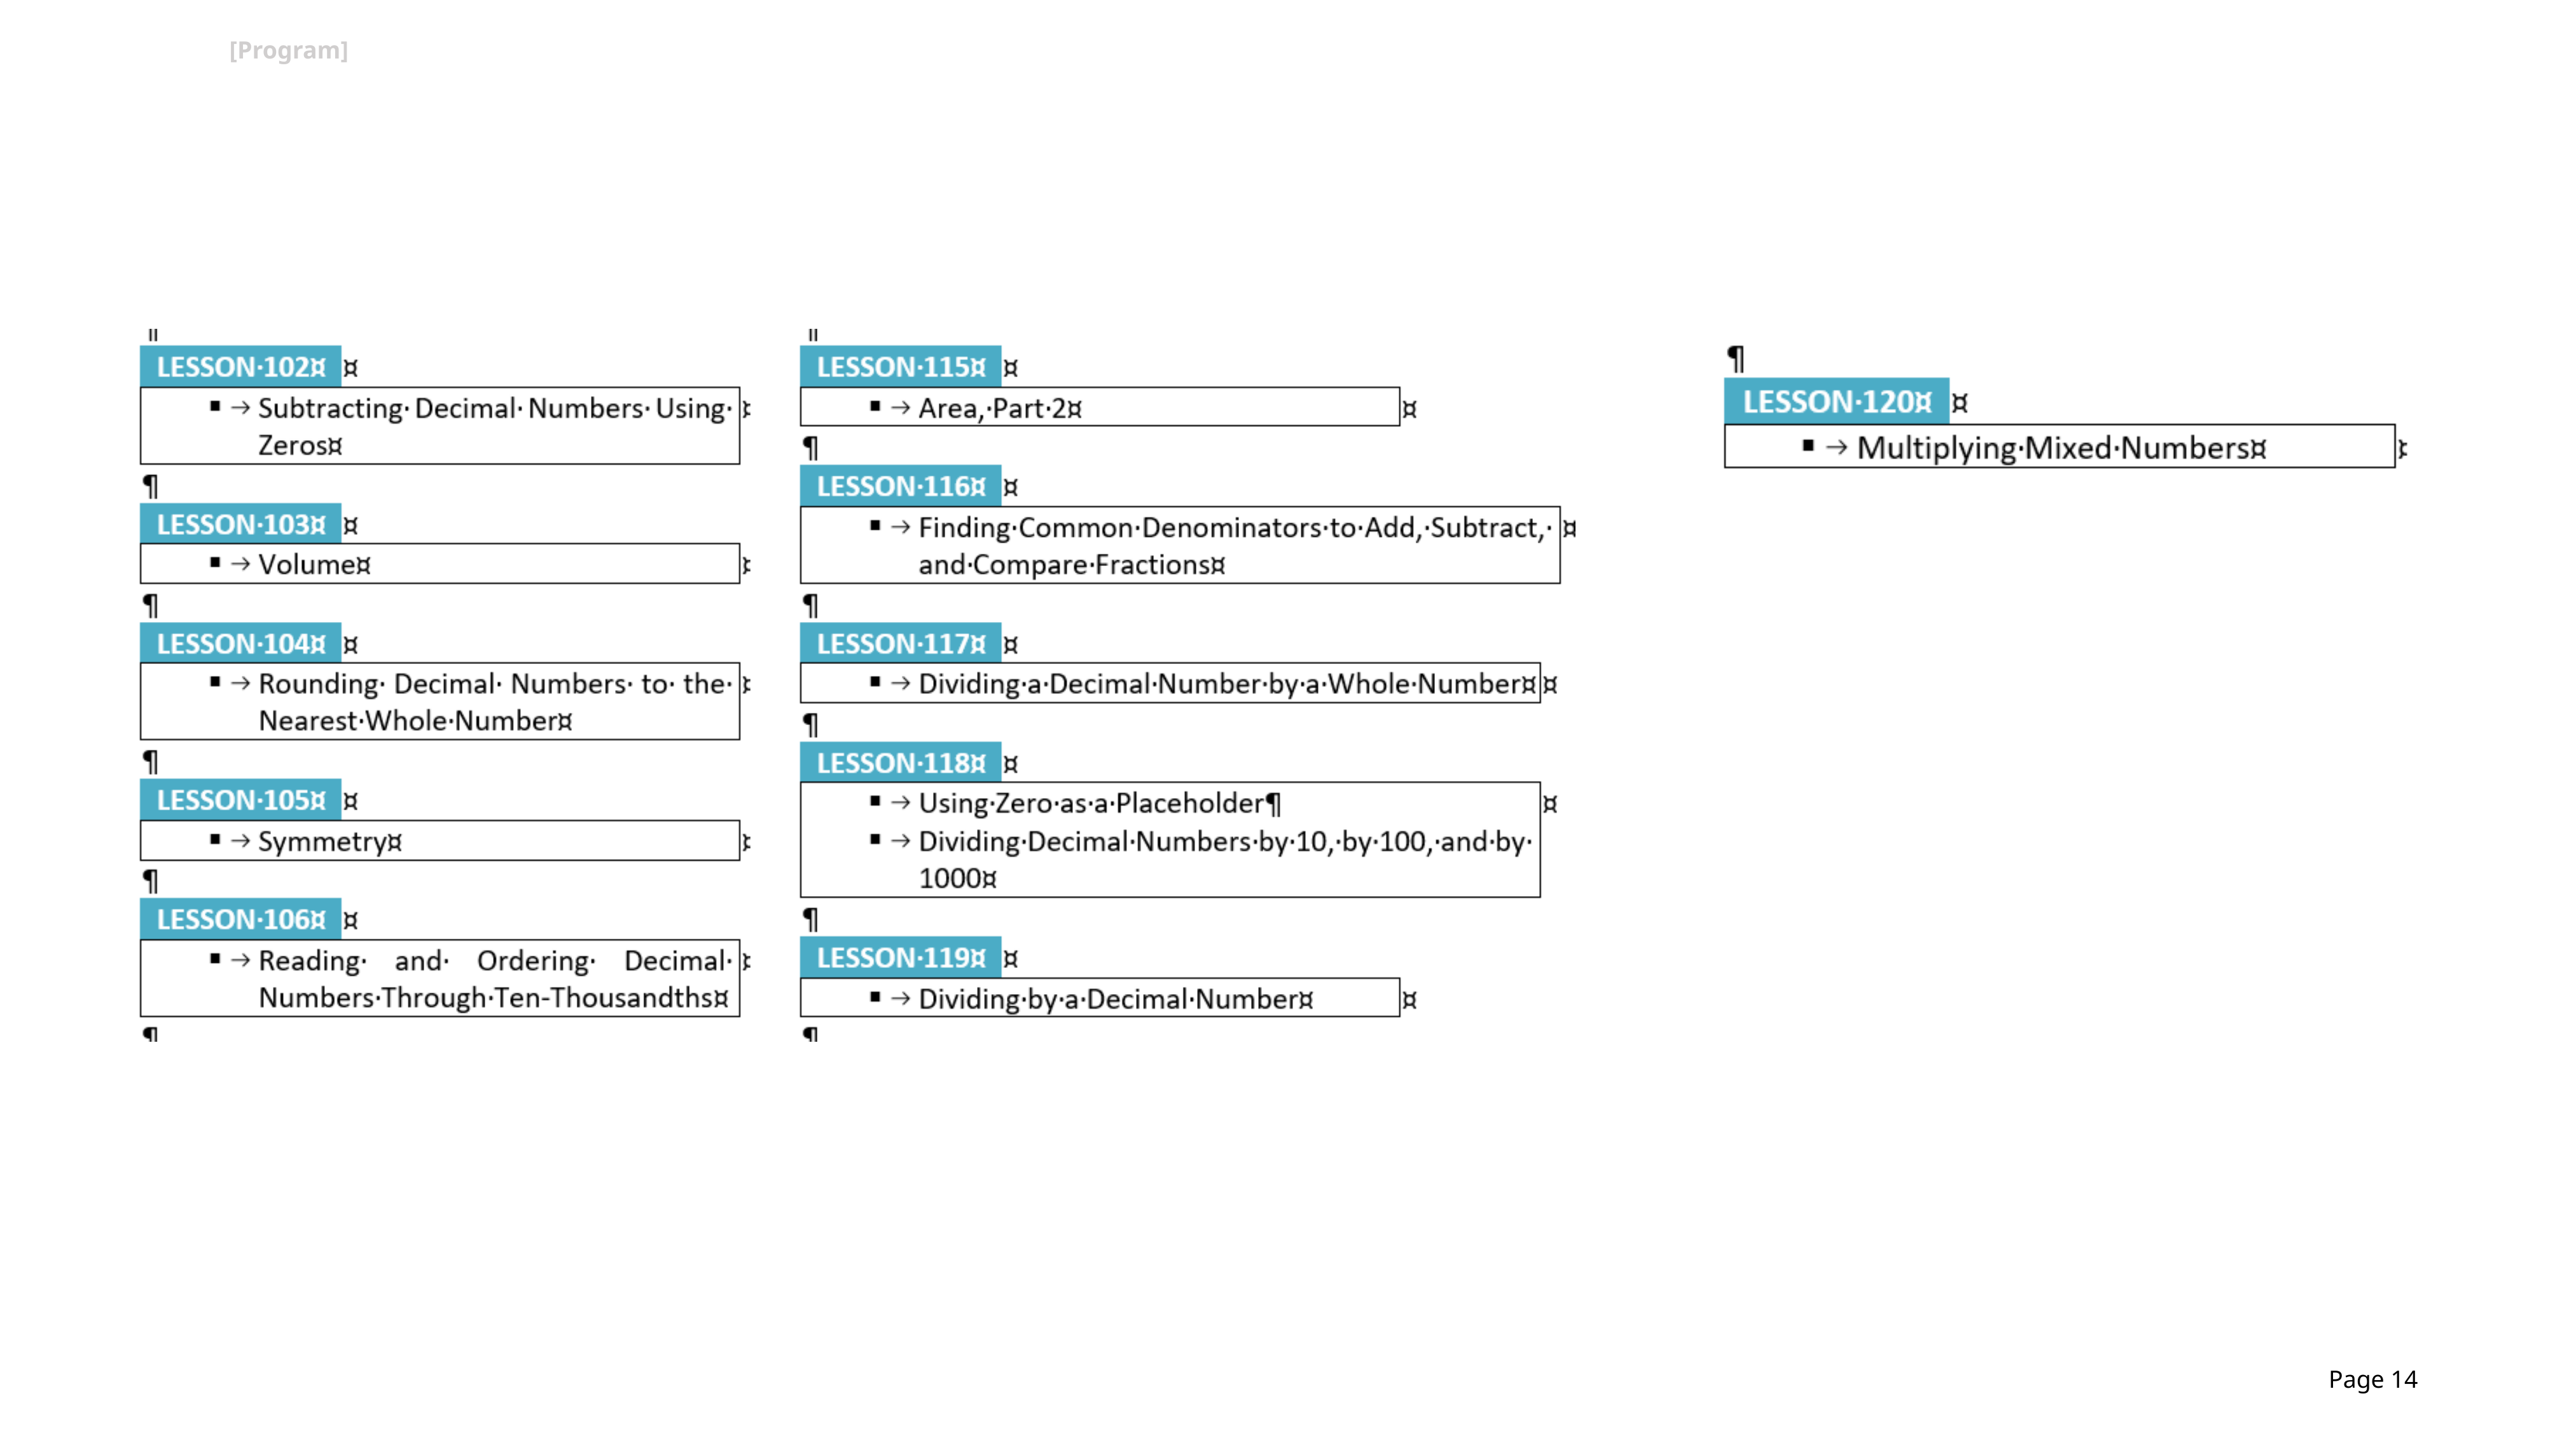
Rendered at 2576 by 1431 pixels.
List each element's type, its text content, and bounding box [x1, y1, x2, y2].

text_box Page 14 [2018, 1359, 2428, 1398]
text_box [Program] [219, 30, 370, 69]
picture [1720, 342, 2446, 504]
picture [130, 329, 1575, 1042]
